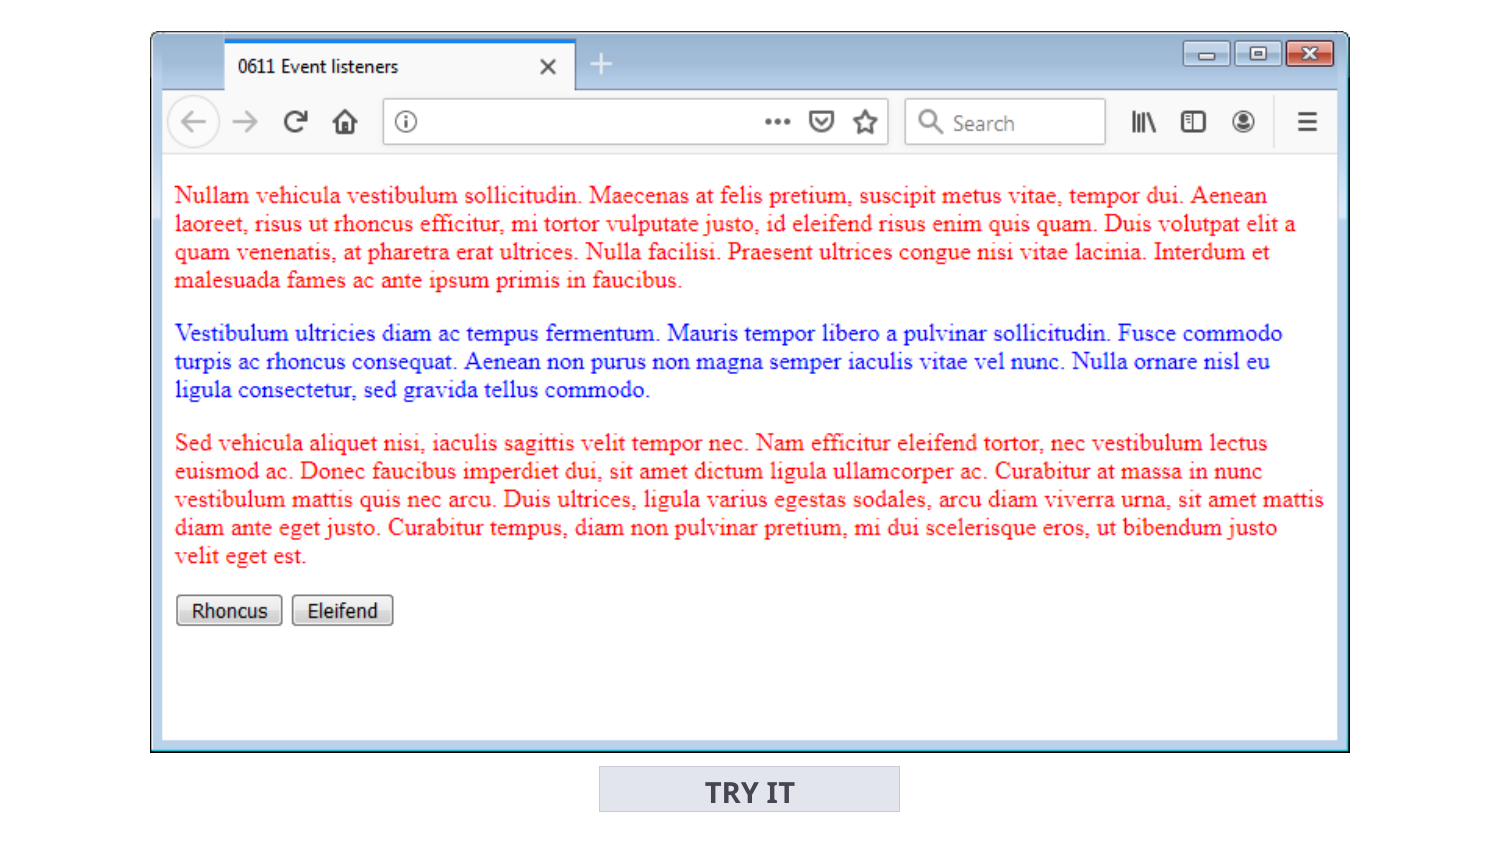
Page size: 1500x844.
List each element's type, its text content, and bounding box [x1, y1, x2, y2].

picture [149, 31, 1351, 753]
text_box TRY IT [599, 766, 900, 812]
